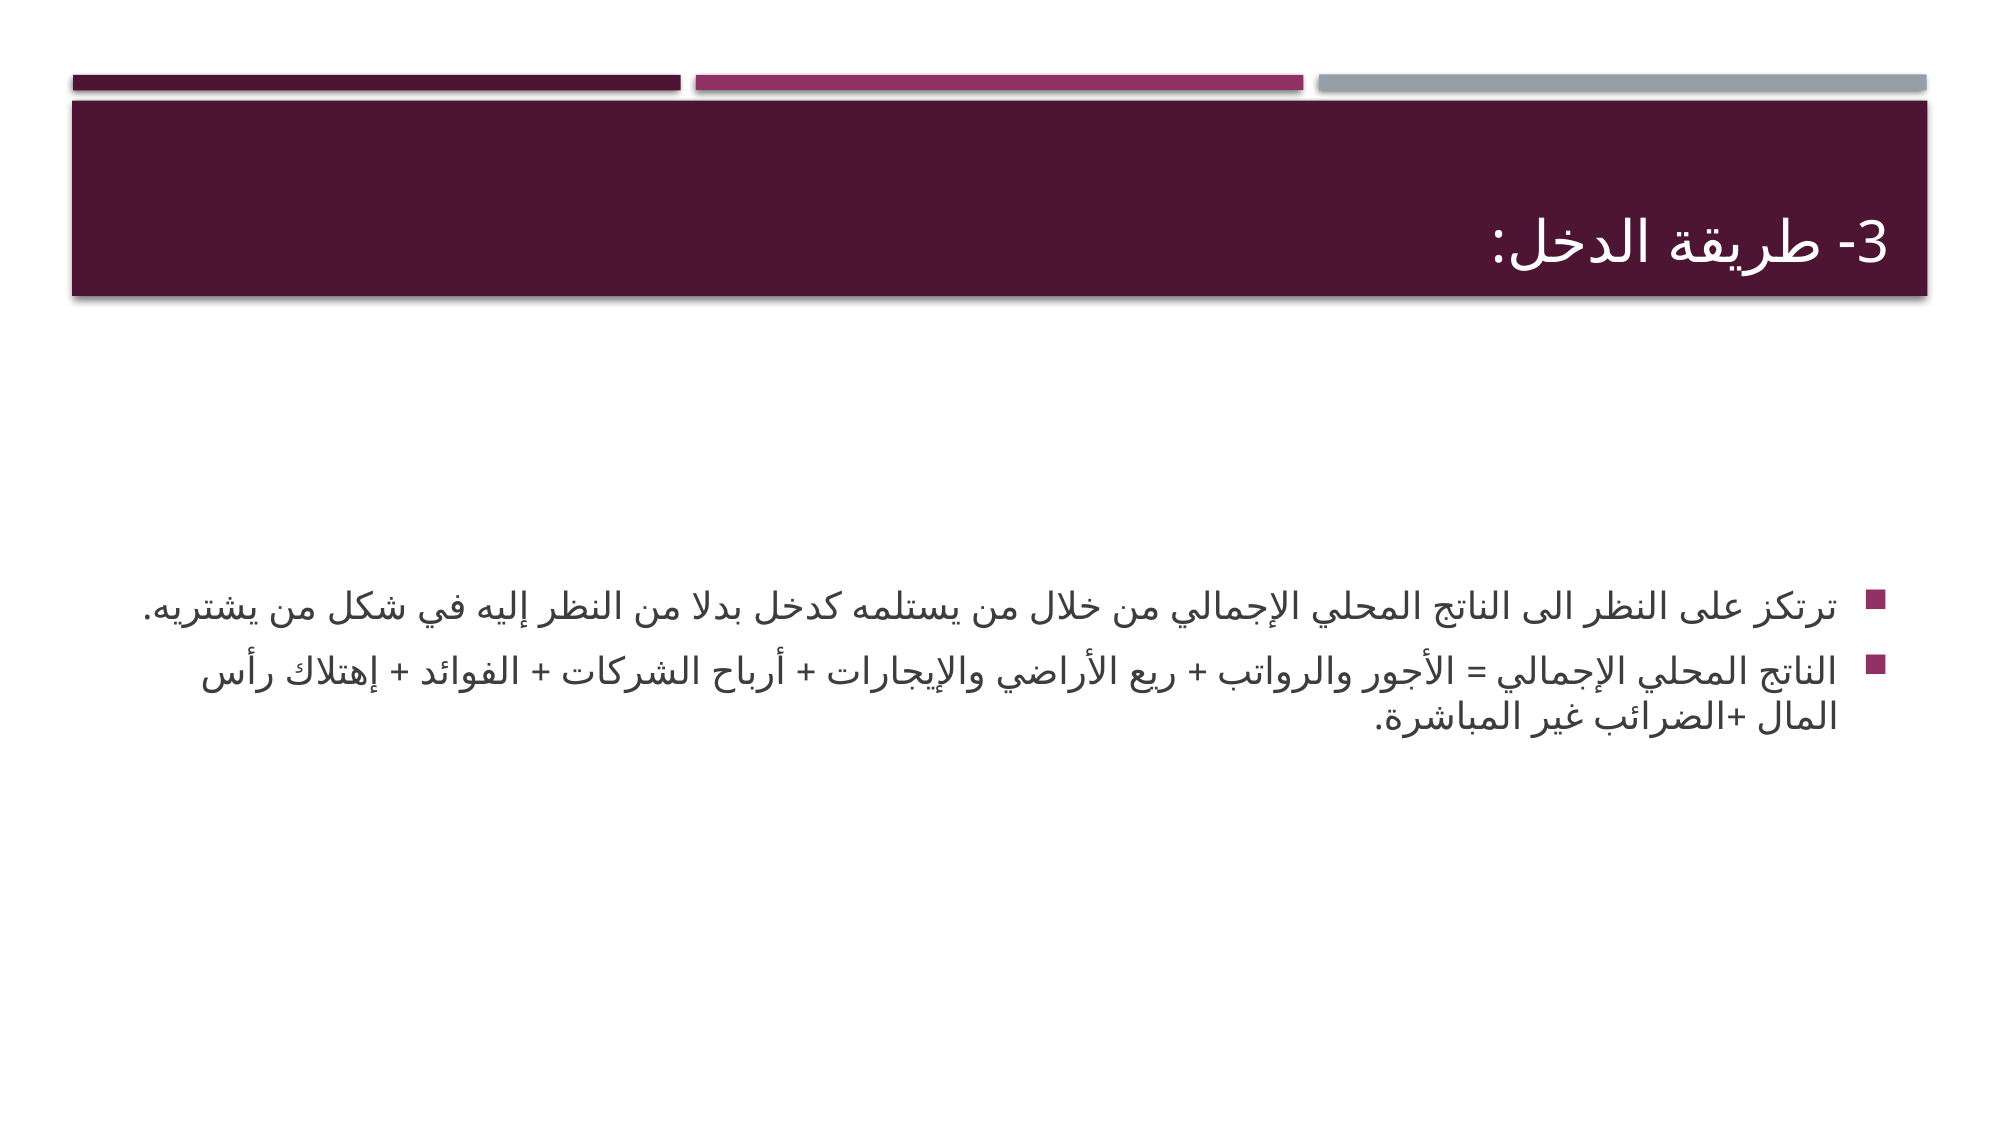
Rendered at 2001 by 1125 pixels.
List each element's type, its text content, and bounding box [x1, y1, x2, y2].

list ترتكز على النظر الى الناتج المحلي الإجمالي من خلال من يستلمه كدخل بدلا من النظر إليه في شكل من يشتريه. الناتج المحلي الإجمالي = الأجور والرواتب + ريع الأراضي والإيجارات + أرباح الشركات + الفوائد + إهتلاك رأس المال +الضرائب غير المباشرة. [95, 357, 1905, 962]
title 3- طريقة الدخل: [95, 115, 1905, 282]
